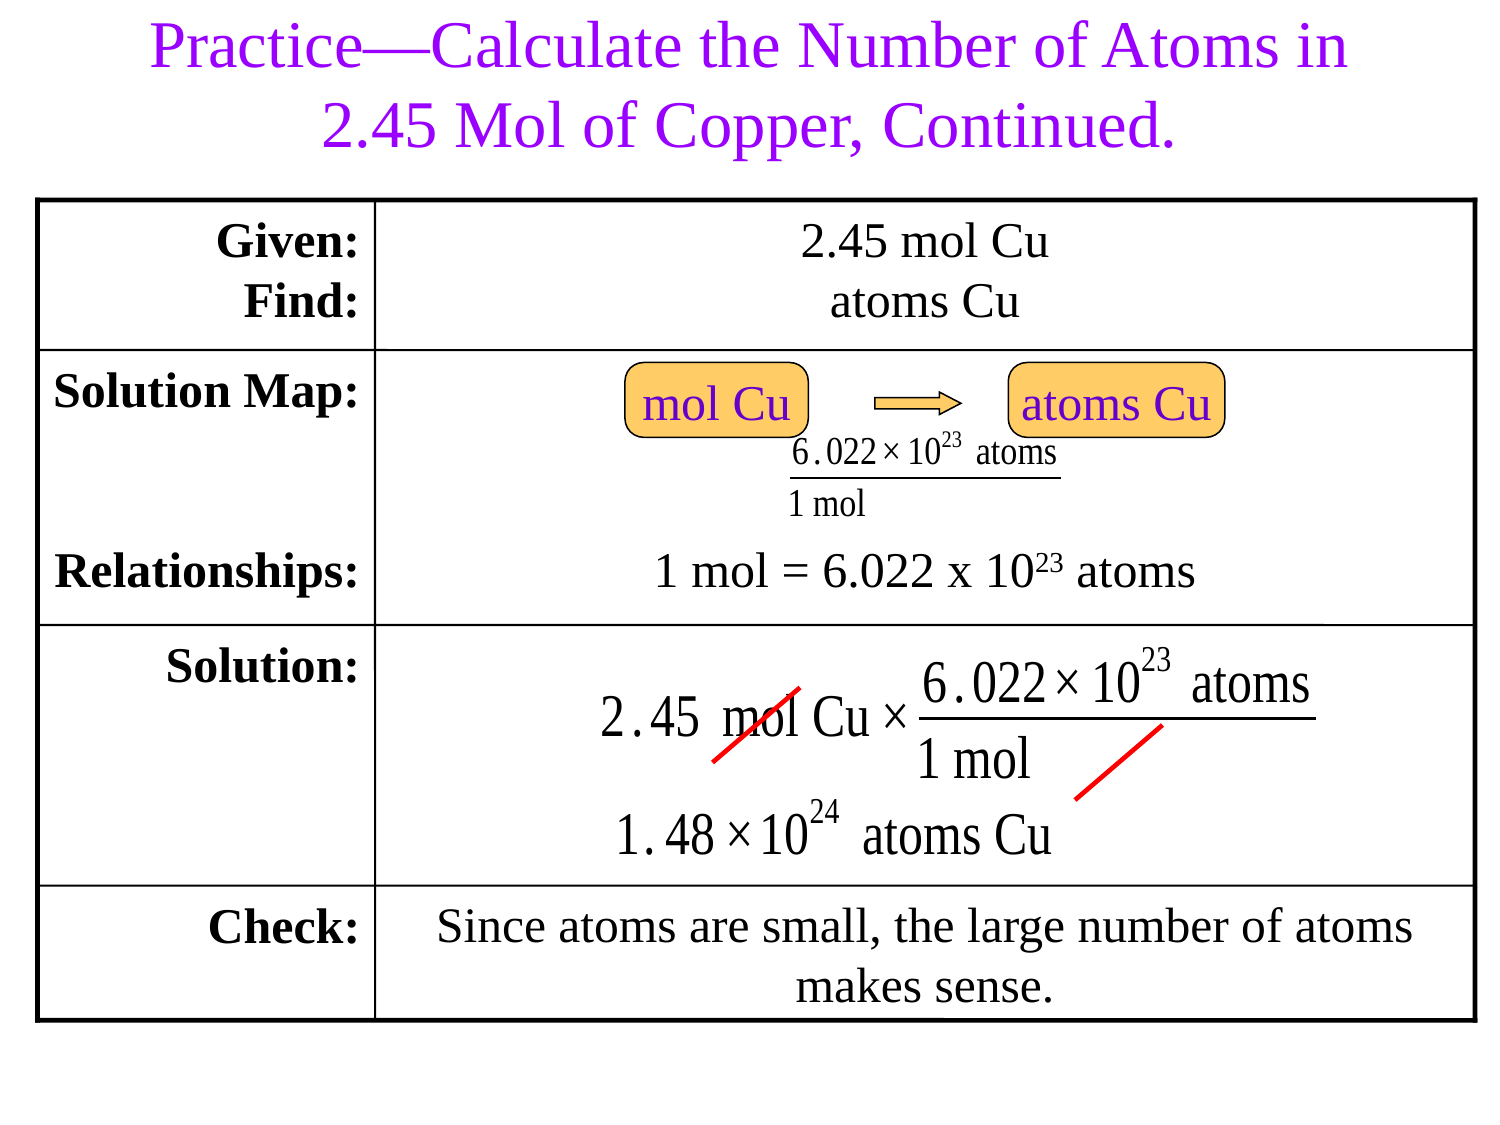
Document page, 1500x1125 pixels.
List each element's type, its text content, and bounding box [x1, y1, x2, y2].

text_box 2.45 mol Cu atoms Cu [376, 201, 1475, 350]
text_box Solution: [38, 625, 375, 885]
text_box 1 mol = 6.022 x 1023 atoms [376, 351, 1475, 625]
text_box Given: Find: [37, 199, 375, 350]
text_box Practice—Calculate the Number of Atoms in 2.45 Mol of Copper, Continued. [112, 24, 1388, 138]
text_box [624, 362, 1226, 438]
text_box Solution Map: Relationships: [38, 350, 375, 624]
text_box [774, 626, 1475, 885]
text_box Check: [38, 886, 375, 1021]
text_box Since atoms are small, the large number of atoms makes sense. [376, 886, 1475, 1020]
